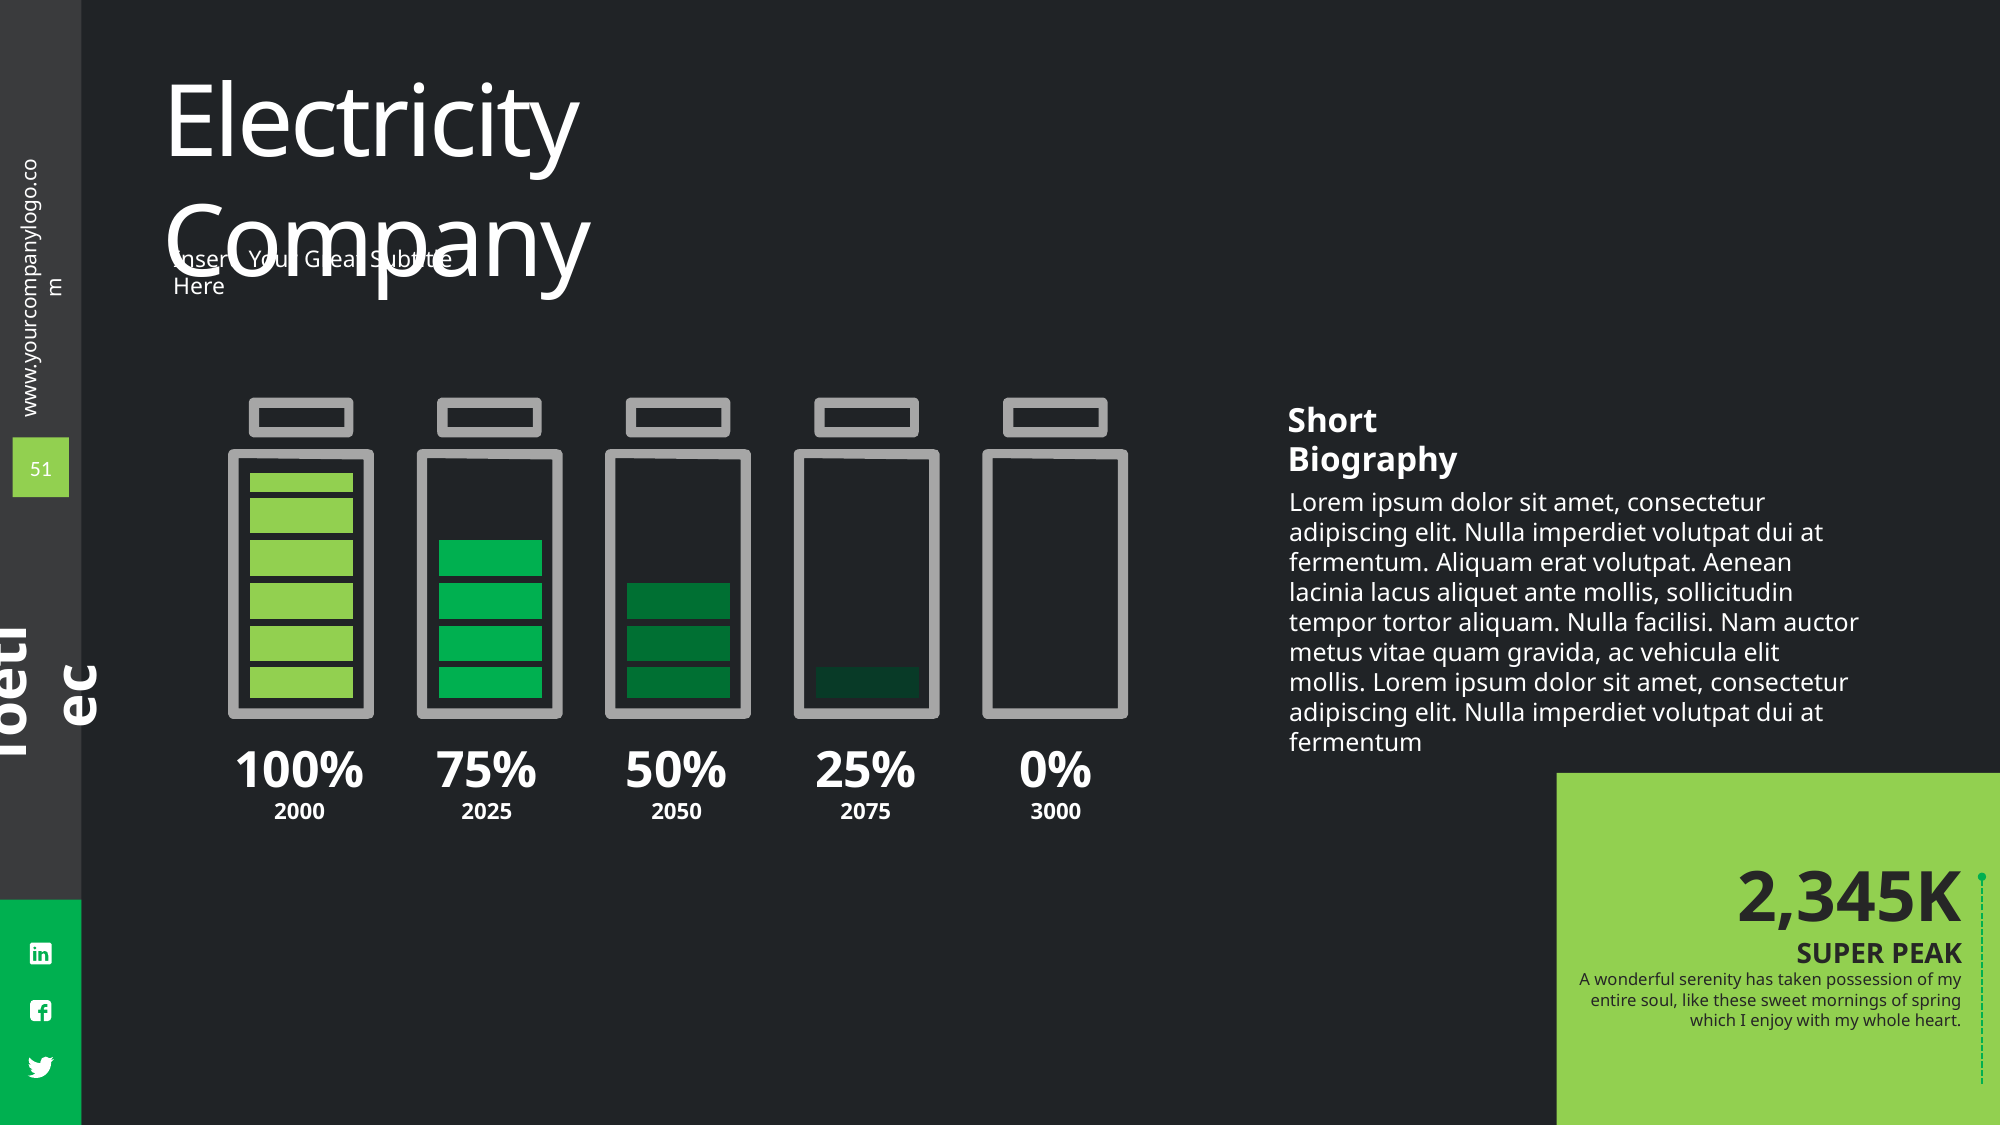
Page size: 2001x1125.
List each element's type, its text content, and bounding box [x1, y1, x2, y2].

text_box Electricity Company [147, 116, 677, 236]
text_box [209, 397, 1147, 870]
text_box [1556, 842, 1982, 1094]
text_box Insert Your Great Subtitle Here [158, 237, 512, 307]
text_box Lorem ipsum dolor sit amet, consectetur adipiscing elit. Nulla imperdiet volutpat dui at fermentum. Aliquam erat volutpat. Aenean lacinia lacus aliquet ante mollis, sollicitudin tempor tortor aliquam. Nulla facilisi. Nam auctor metus vitae quam gravida, ac vehicula elit mollis. Lorem ipsum dolor sit amet, consectetur adipiscing elit. Nulla imperdiet volutpat dui at fermentum [1274, 479, 1876, 764]
text_box Short Biography [1272, 404, 1557, 473]
text_box [1556, 772, 2000, 1125]
slide_number 51 [12, 437, 69, 498]
